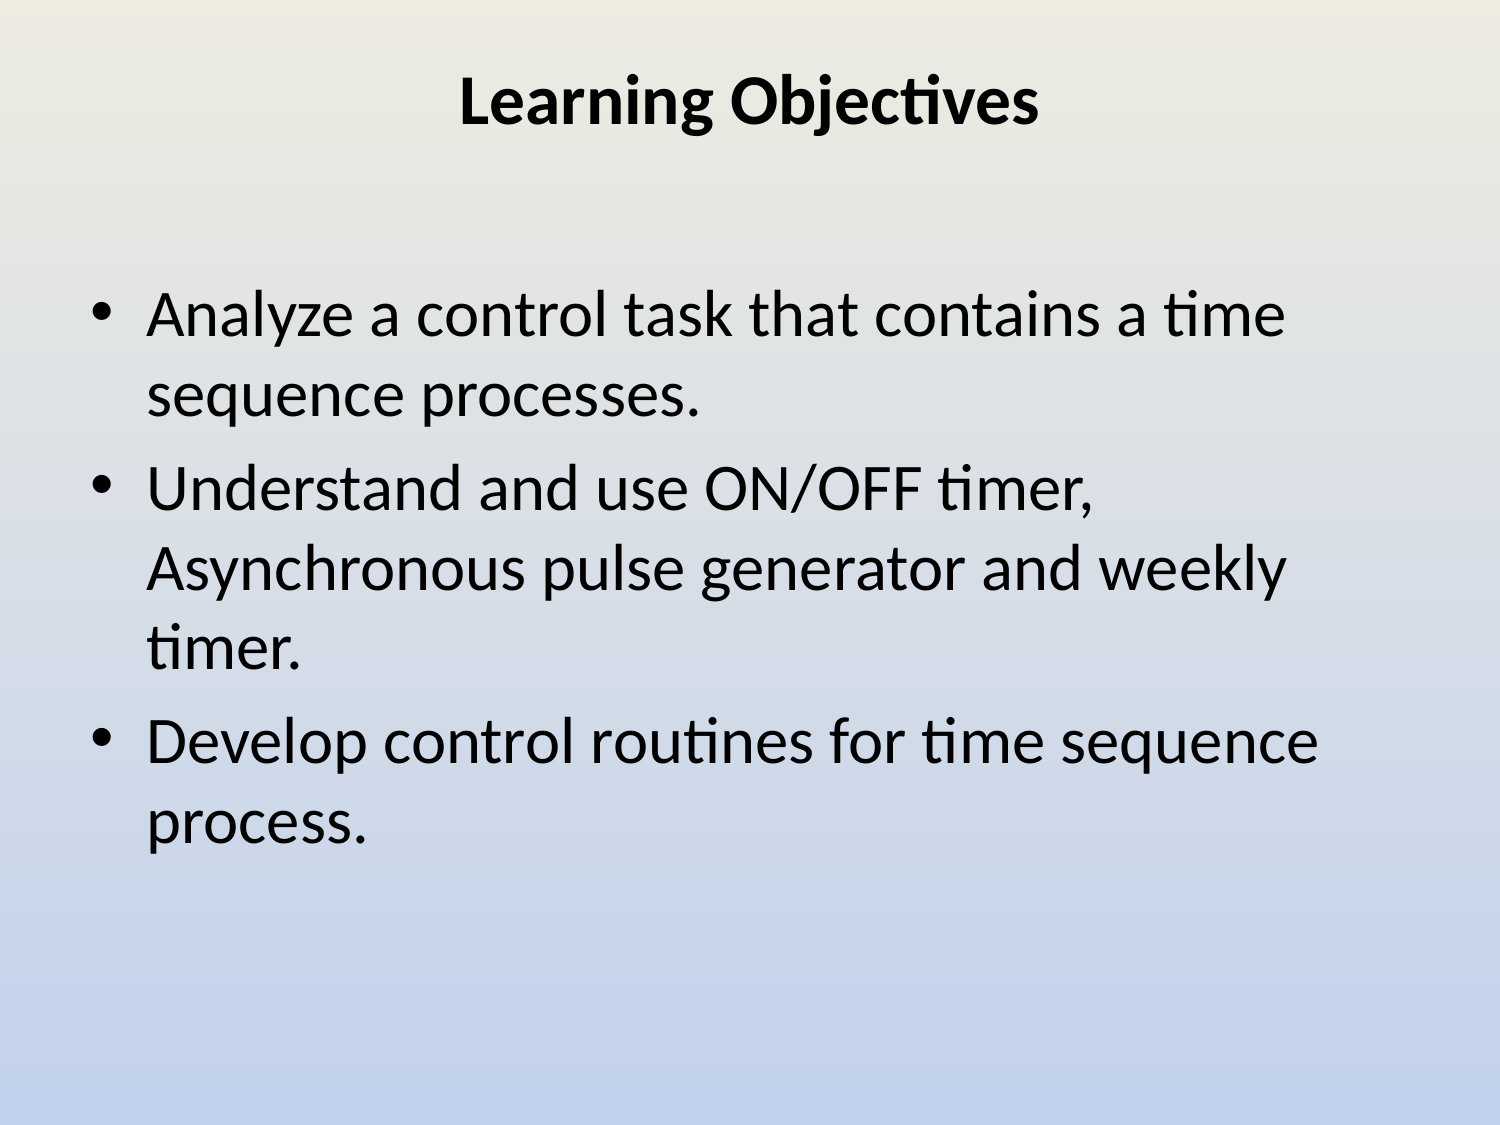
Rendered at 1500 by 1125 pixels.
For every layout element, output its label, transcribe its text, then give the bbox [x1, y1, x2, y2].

list Analyze a control task that contains a time sequence processes. Understand and use ON/OFF timer, Asynchronous pulse generator and weekly timer. Develop control routines for time sequence process. [75, 262, 1425, 1005]
title Learning Objectives [75, 45, 1425, 233]
